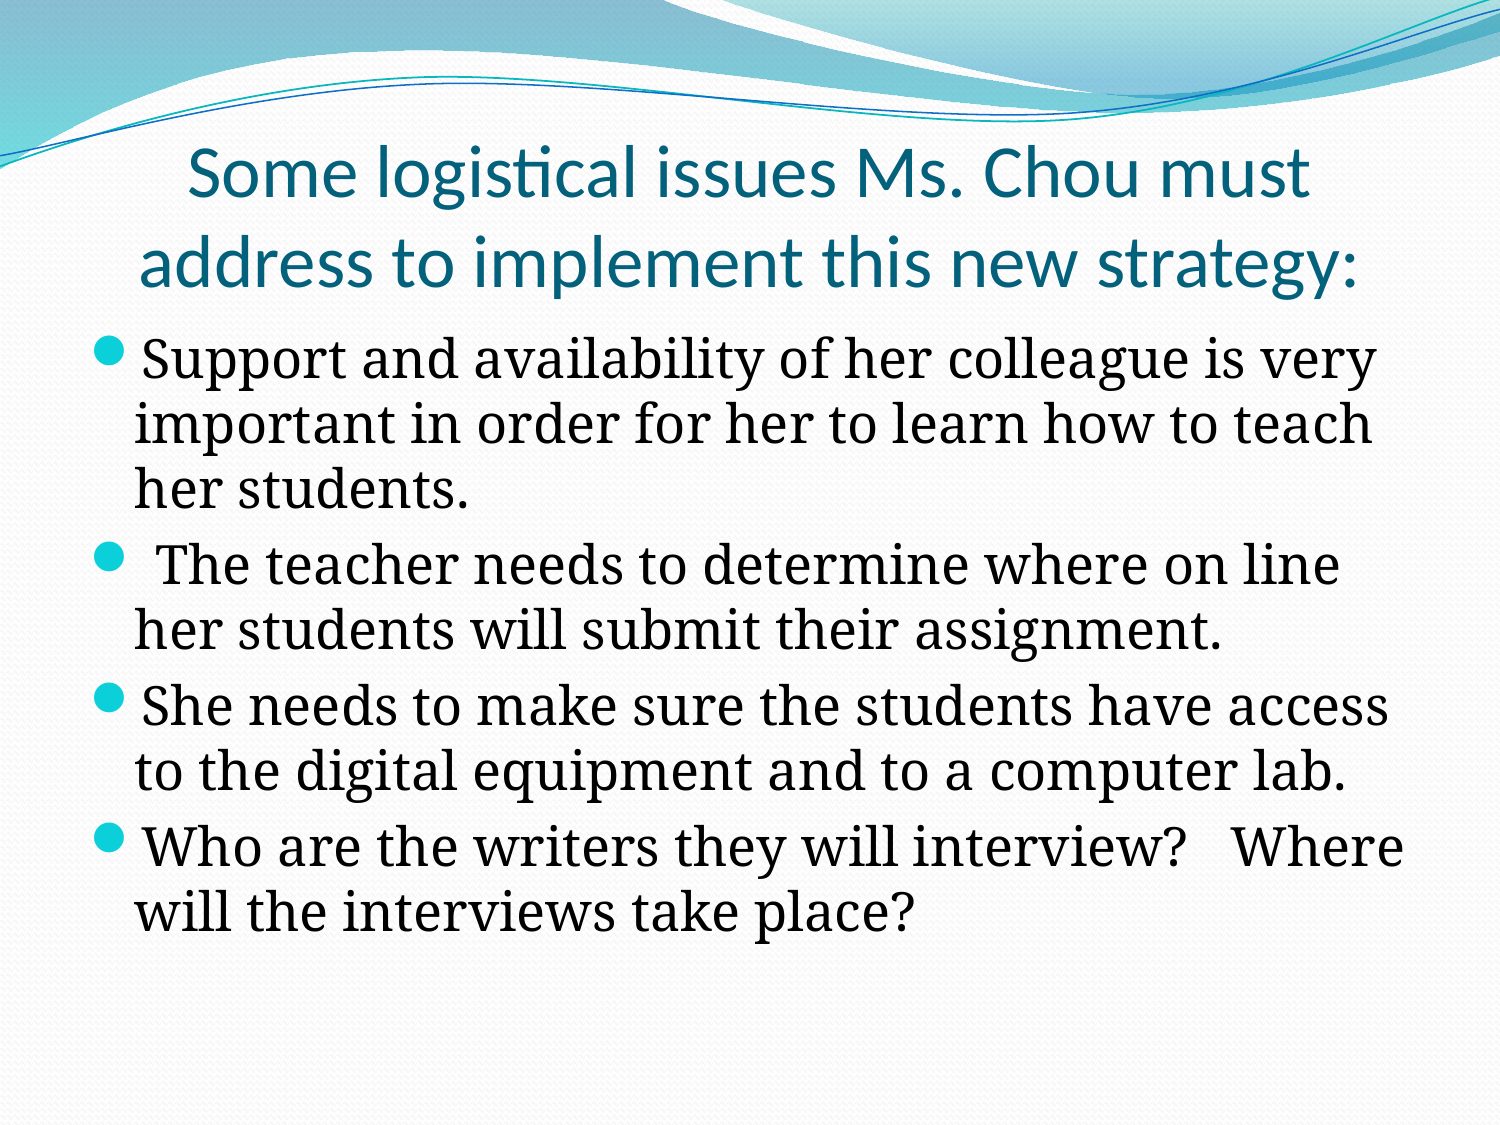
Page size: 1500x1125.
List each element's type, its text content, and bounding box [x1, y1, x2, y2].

list Support and availability of her colleague is very important in order for her to learn how to teach her students. The teacher needs to determine where on line her students will submit their assignment. She needs to make sure the students have access to the digital equipment and to a computer lab. Who are the writers they will interview? Where will the interviews take place? [75, 317, 1425, 1038]
title Some logistical issues Ms. Chou must address to implement this new strategy: [75, 115, 1425, 303]
